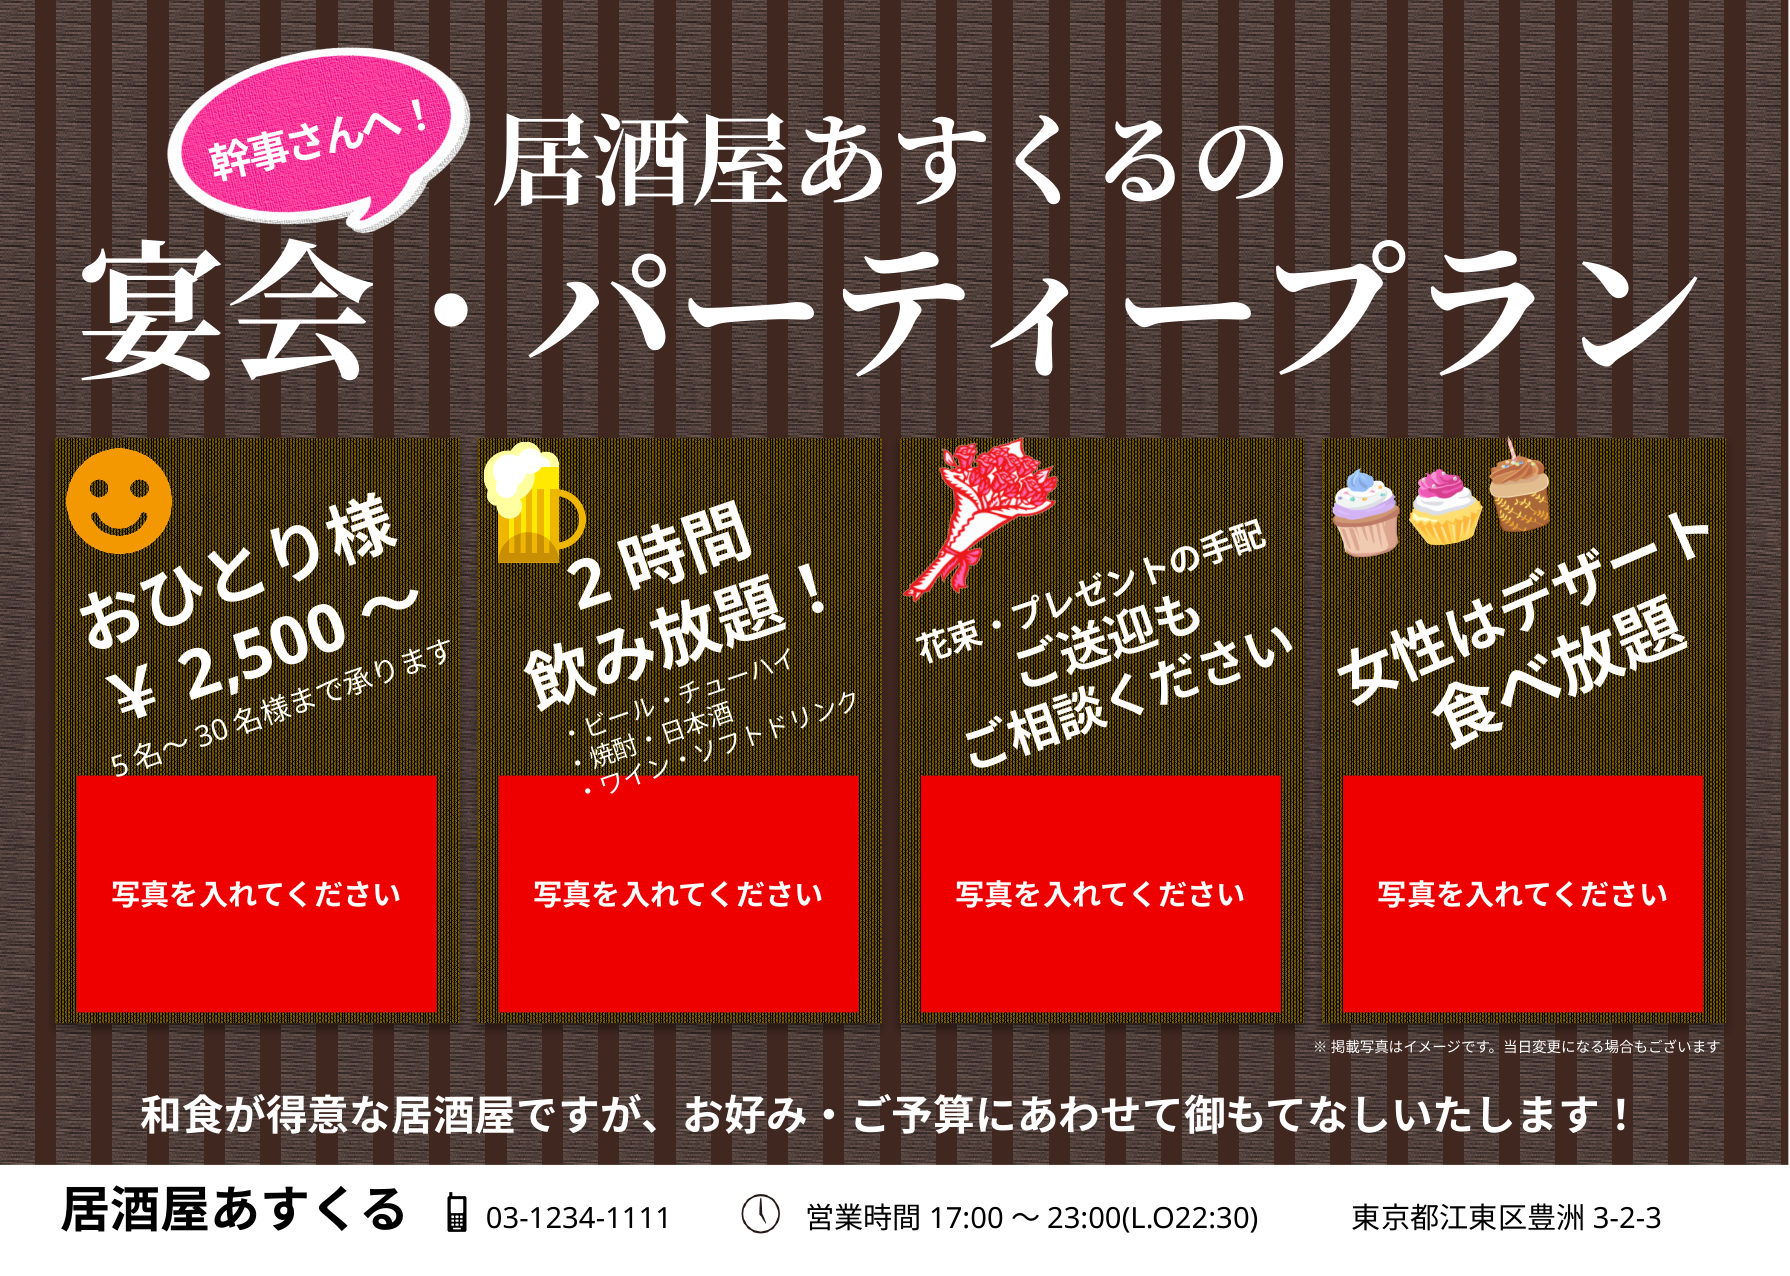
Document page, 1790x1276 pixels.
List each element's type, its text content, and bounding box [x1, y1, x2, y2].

text_box [1781, 1164, 1790, 1276]
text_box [167, 50, 474, 240]
text_box [1781, 0, 1789, 1164]
picture [921, 430, 1049, 616]
picture [66, 448, 173, 555]
picture [1330, 441, 1553, 551]
picture [733, 1191, 788, 1236]
text_box 居酒屋あすくるの 宴会・パーティープラン [1781, 89, 1786, 405]
picture [483, 442, 587, 564]
picture [430, 1190, 484, 1234]
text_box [0, 0, 1781, 1276]
